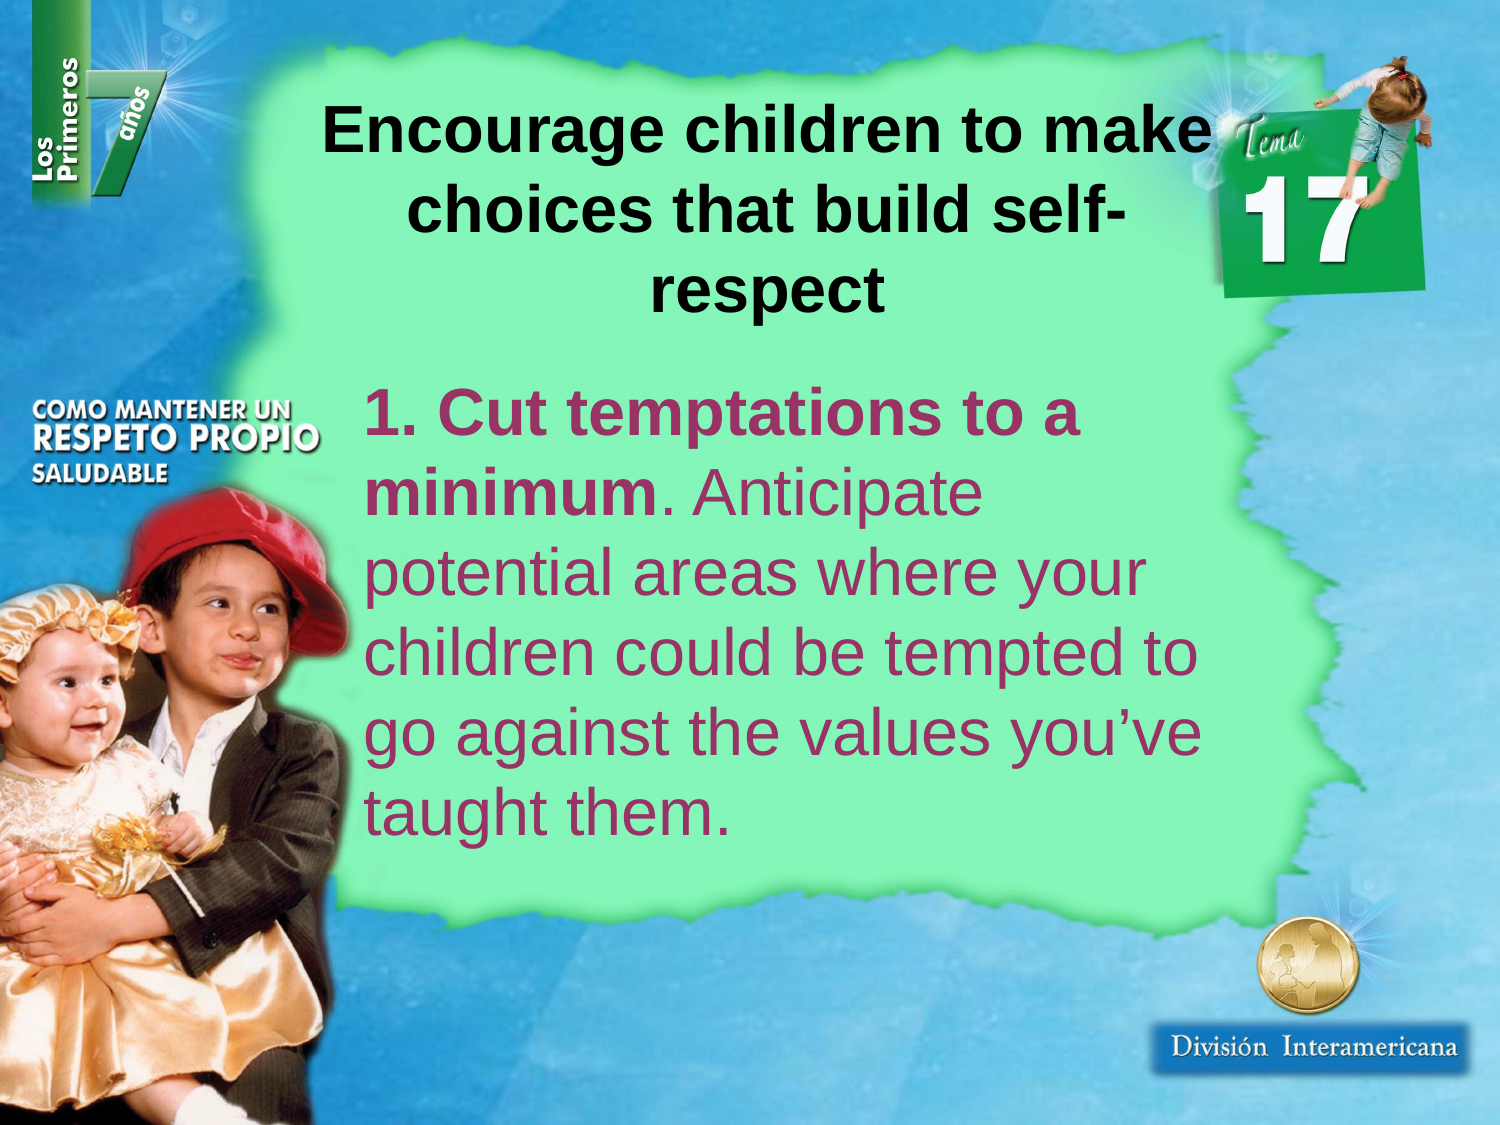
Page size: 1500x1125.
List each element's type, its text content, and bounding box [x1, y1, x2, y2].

text_box Encourage children to make choices that build self-respect [289, 78, 1247, 333]
text_box 1. Cut temptations to a minimum. Anticipate potential areas where your children could be tempted to go against the values you’ve taught them. [348, 361, 1258, 857]
picture [0, 0, 1500, 1125]
